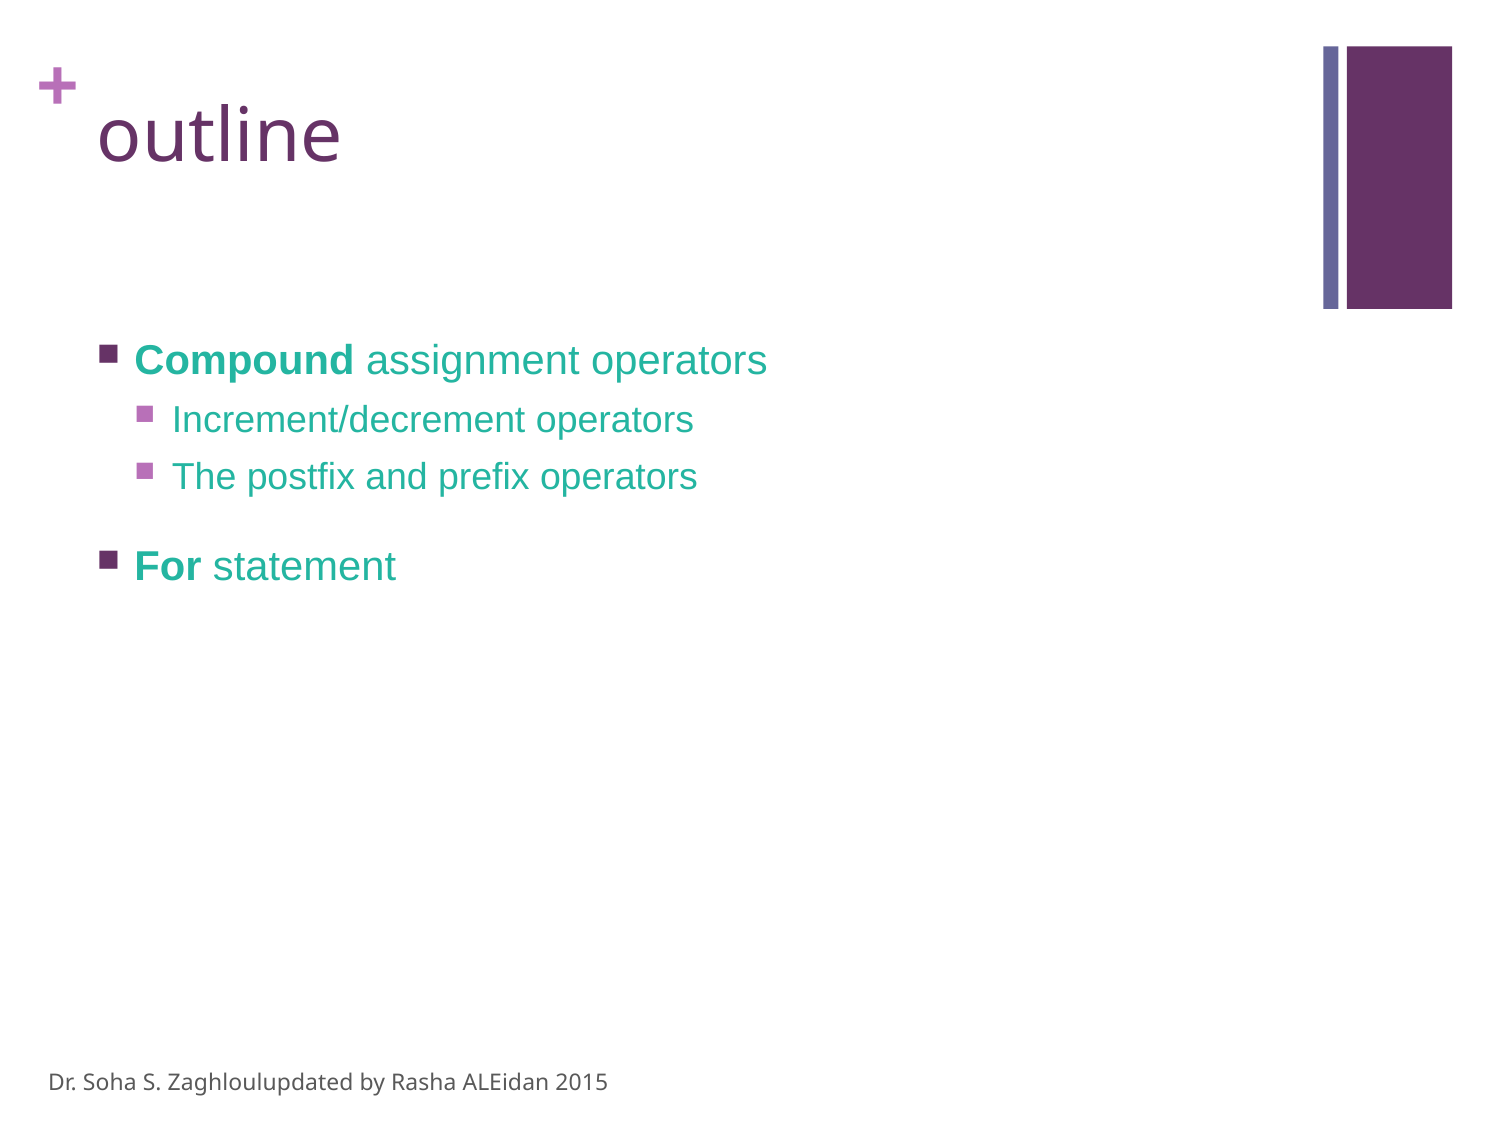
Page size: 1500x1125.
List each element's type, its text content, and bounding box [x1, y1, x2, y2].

footer Dr. Soha S. Zaghloul updated by Rasha ALEidan 2015 [33, 1053, 1038, 1114]
list Compound assignment operators Increment/decrement operators The postfix and prefix operators For statement [81, 324, 1322, 1005]
title outline [81, 79, 1322, 263]
